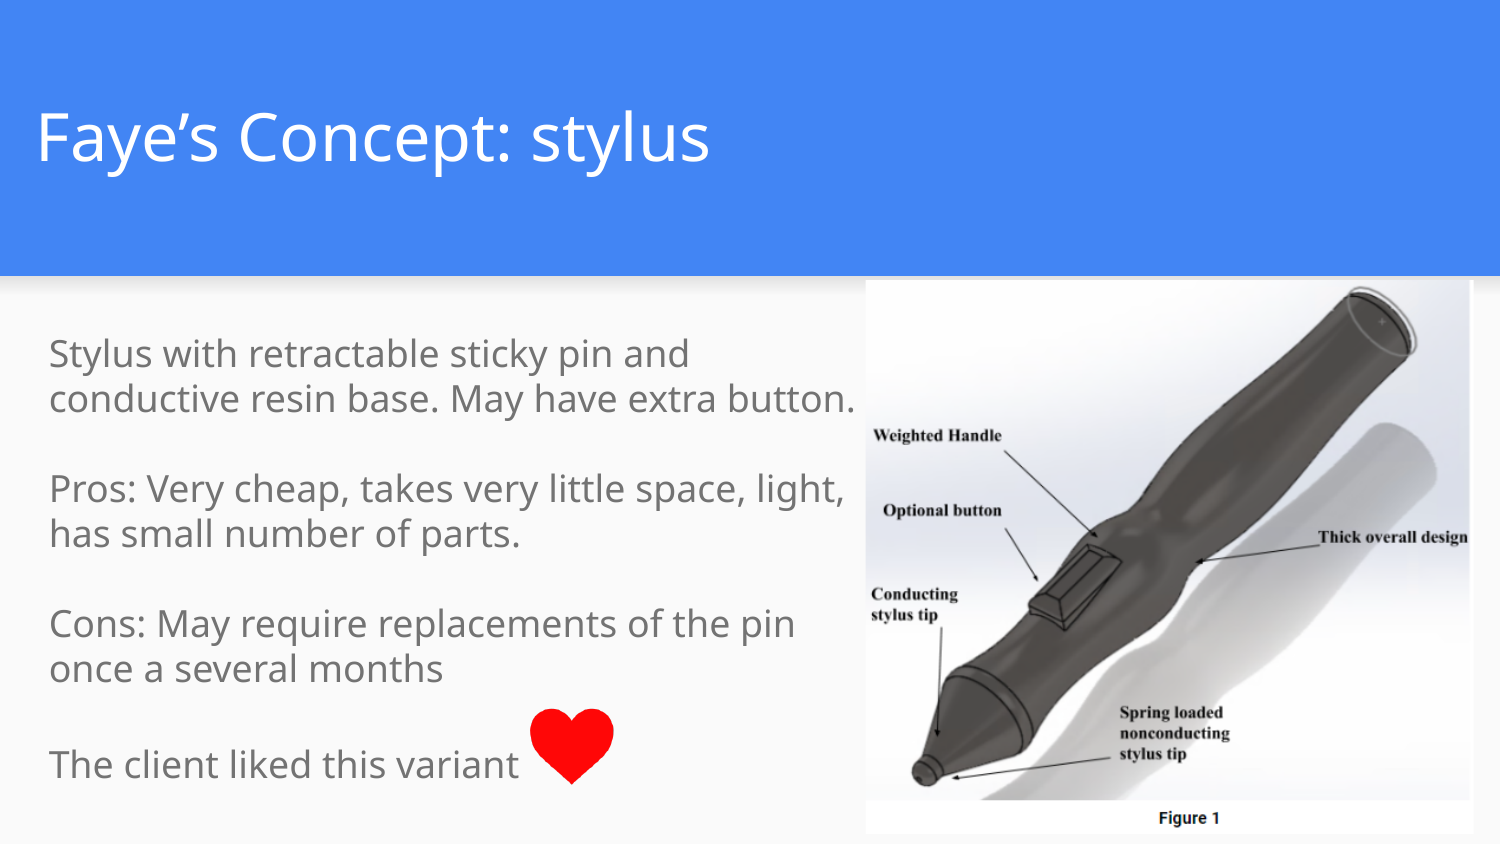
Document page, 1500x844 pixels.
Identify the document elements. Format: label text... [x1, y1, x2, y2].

picture [865, 279, 1474, 835]
title Faye’s Concept: stylus [20, 32, 1484, 190]
picture [524, 700, 618, 793]
list Stylus with retractable sticky pin and conductive resin base. May have extra button. Pros: Very cheap, takes very little space, light, has small number of parts. Cons: May require replacements of the pin once a several months The client liked this variant [33, 314, 860, 807]
